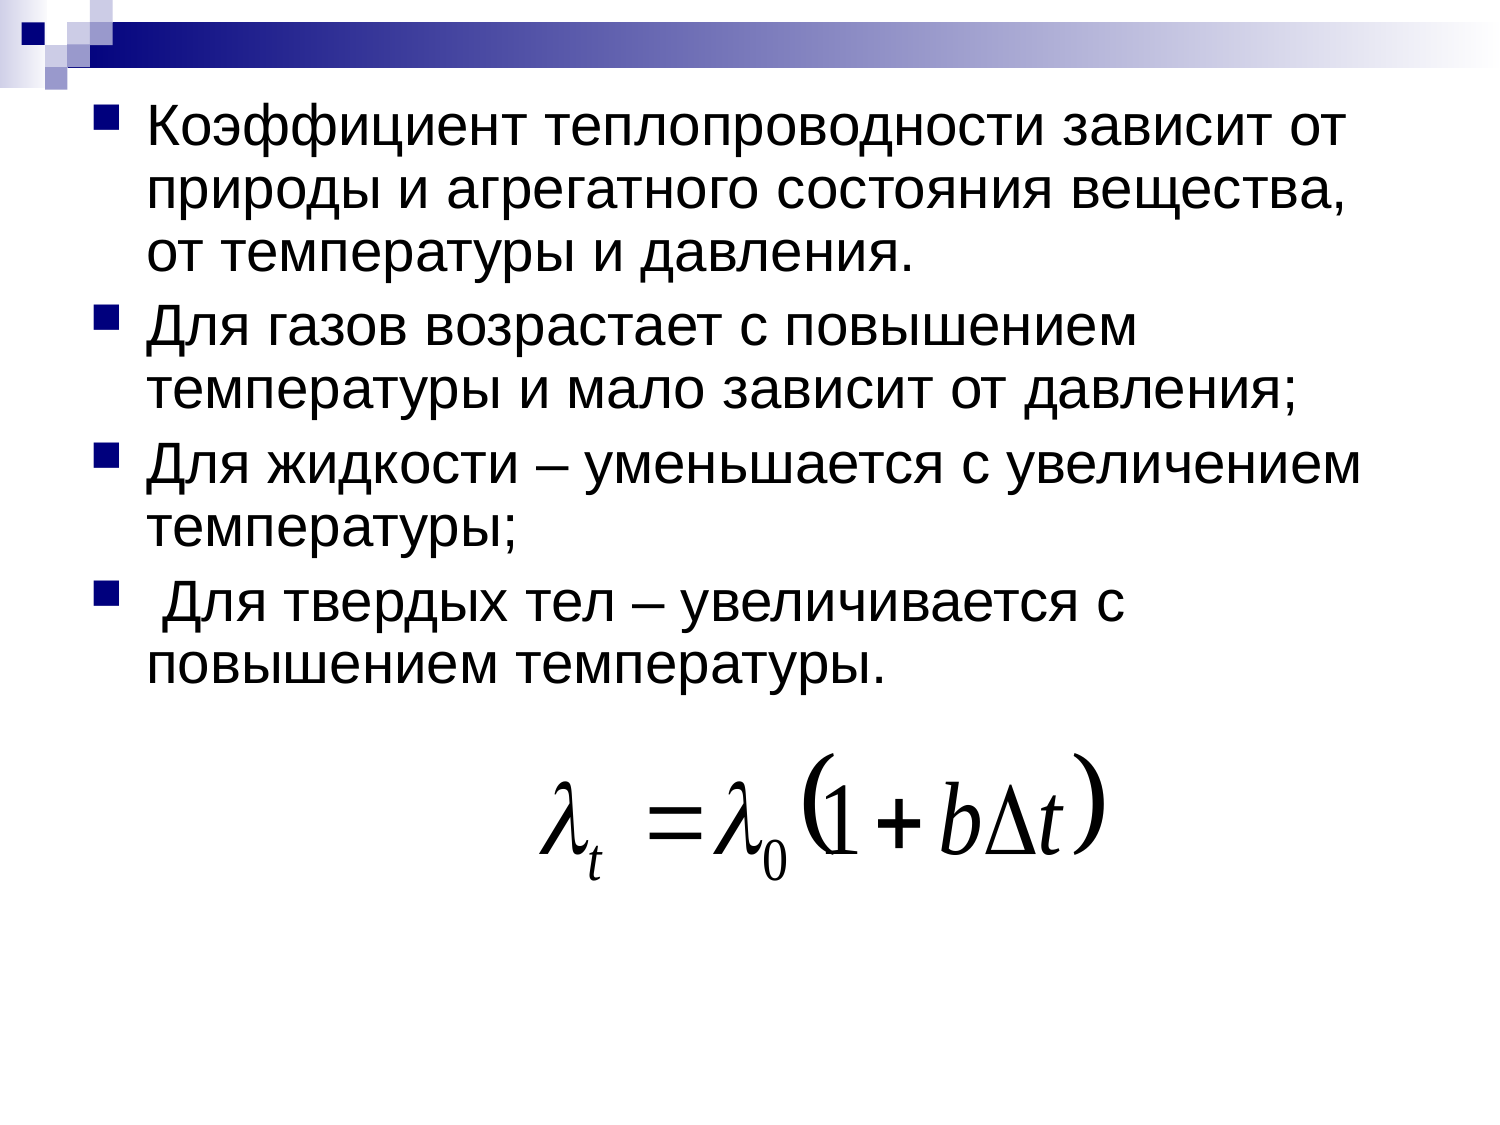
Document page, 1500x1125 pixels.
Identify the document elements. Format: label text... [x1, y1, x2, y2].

list Коэффициент теплопроводности зависит от природы и агрегатного состояния вещества, от температуры и давления. Для газов возрастает с повышением температуры и мало зависит от давления; Для жидкости – уменьшается с увеличением температуры; Для твердых тел – увеличивается с повышением температуры. [75, 522, 1425, 963]
list Коэффициент теплопроводности зависит от природы и агрегатного состояния вещества, от температуры и давления. Для газов возрастает с повышением температуры и мало зависит от давления; Для жидкости – уменьшается с увеличением температуры; Для твердых тел – увеличивается с повышением температуры. [75, 87, 1425, 521]
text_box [524, 749, 1113, 907]
